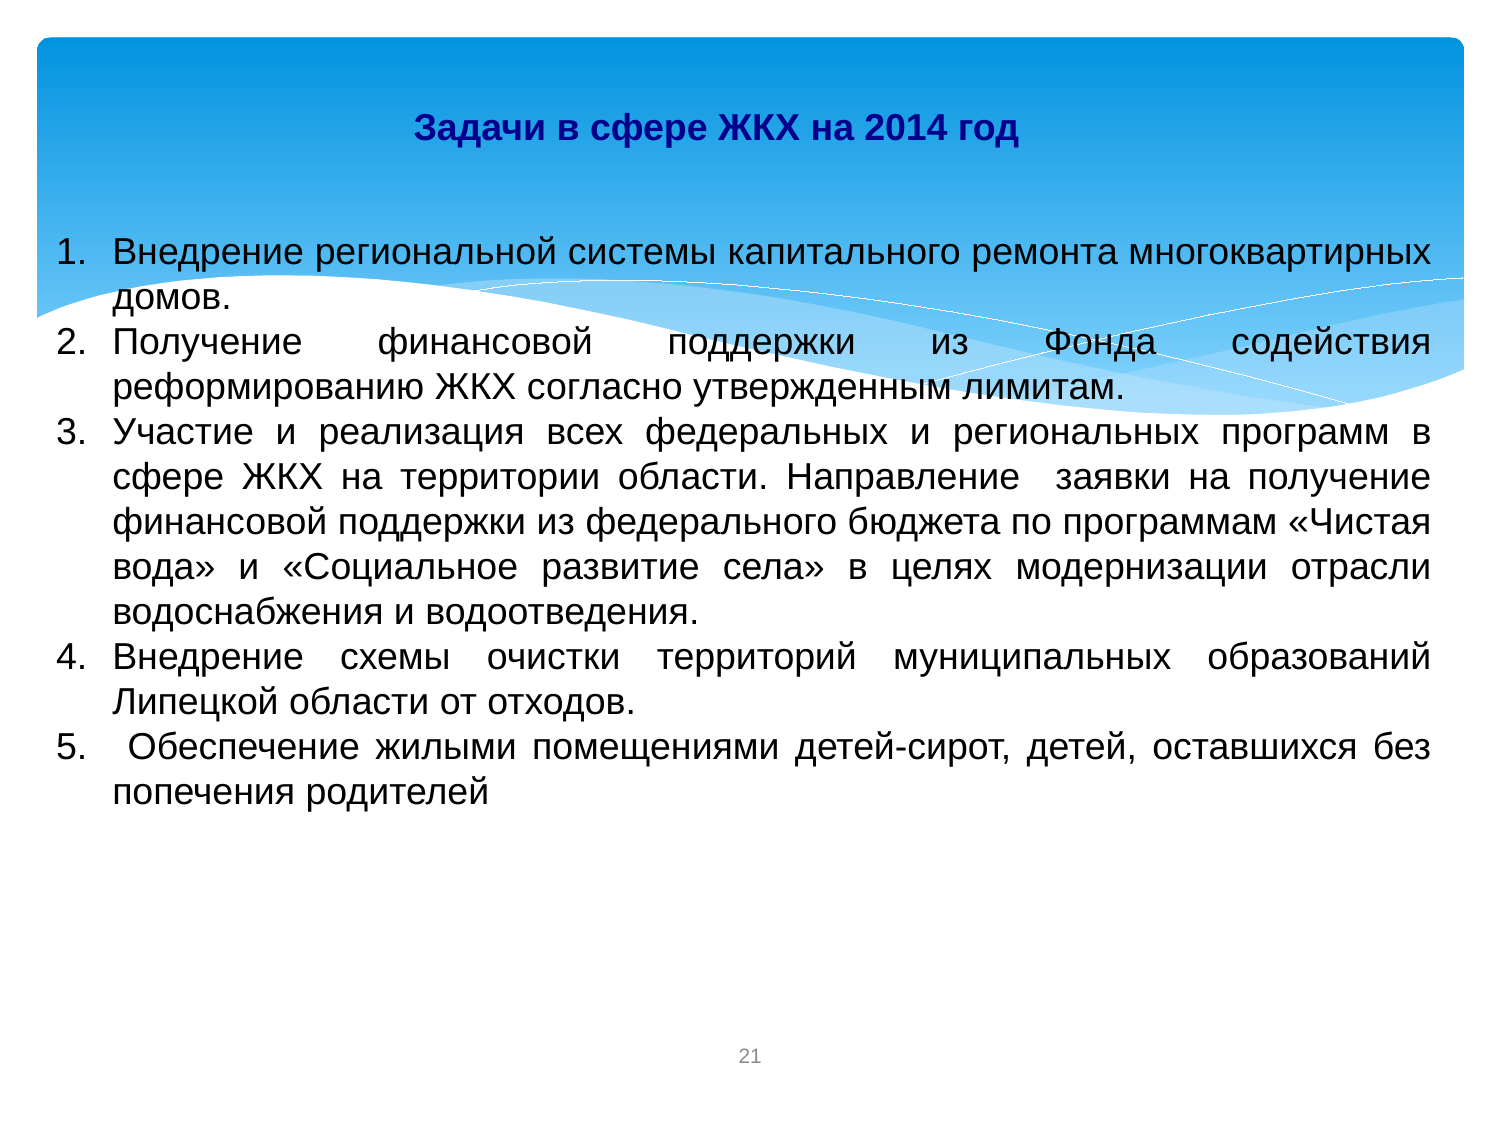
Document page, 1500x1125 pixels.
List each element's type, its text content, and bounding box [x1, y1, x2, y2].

text_box Внедрение региональной системы капитального ремонта многоквартирных домов. Получение финансовой поддержки из Фонда содействия реформированию ЖКХ согласно утвержденным лимитам. Участие и реализация всех федеральных и региональных программ в сфере ЖКХ на территории области. Направление заявки на получение финансовой поддержки из федерального бюджета по программам «Чистая вода» и «Социальное развитие села» в целях модернизации отрасли водоснабжения и водоотведения. Внедрение схемы очистки территорий муниципальных образований Липецкой области от отходов. Обеспечение жилыми помещениями детей-сирот, детей, оставшихся без попечения родителей [41, 219, 1447, 910]
text_box Задачи в сфере ЖКХ на 2014 год [398, 95, 1035, 155]
slide_number 21 [654, 1025, 846, 1086]
